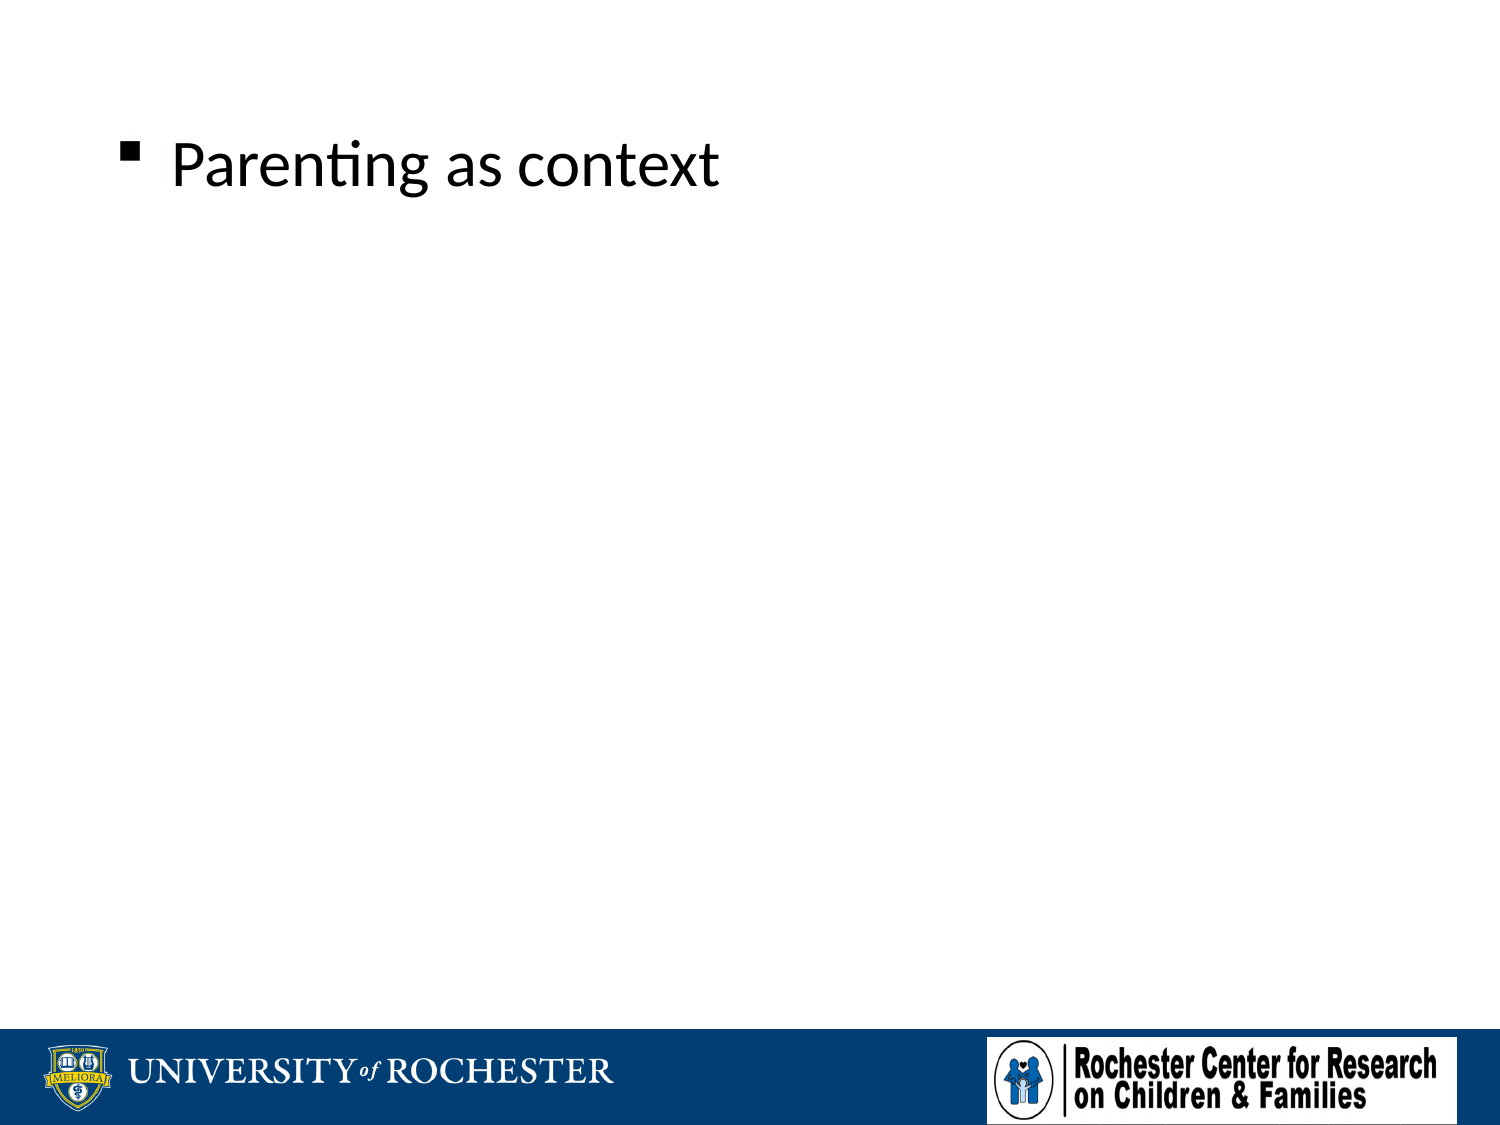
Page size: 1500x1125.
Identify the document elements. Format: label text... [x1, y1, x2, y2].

picture [0, 1029, 1500, 1125]
list Parenting as context [99, 112, 1376, 788]
